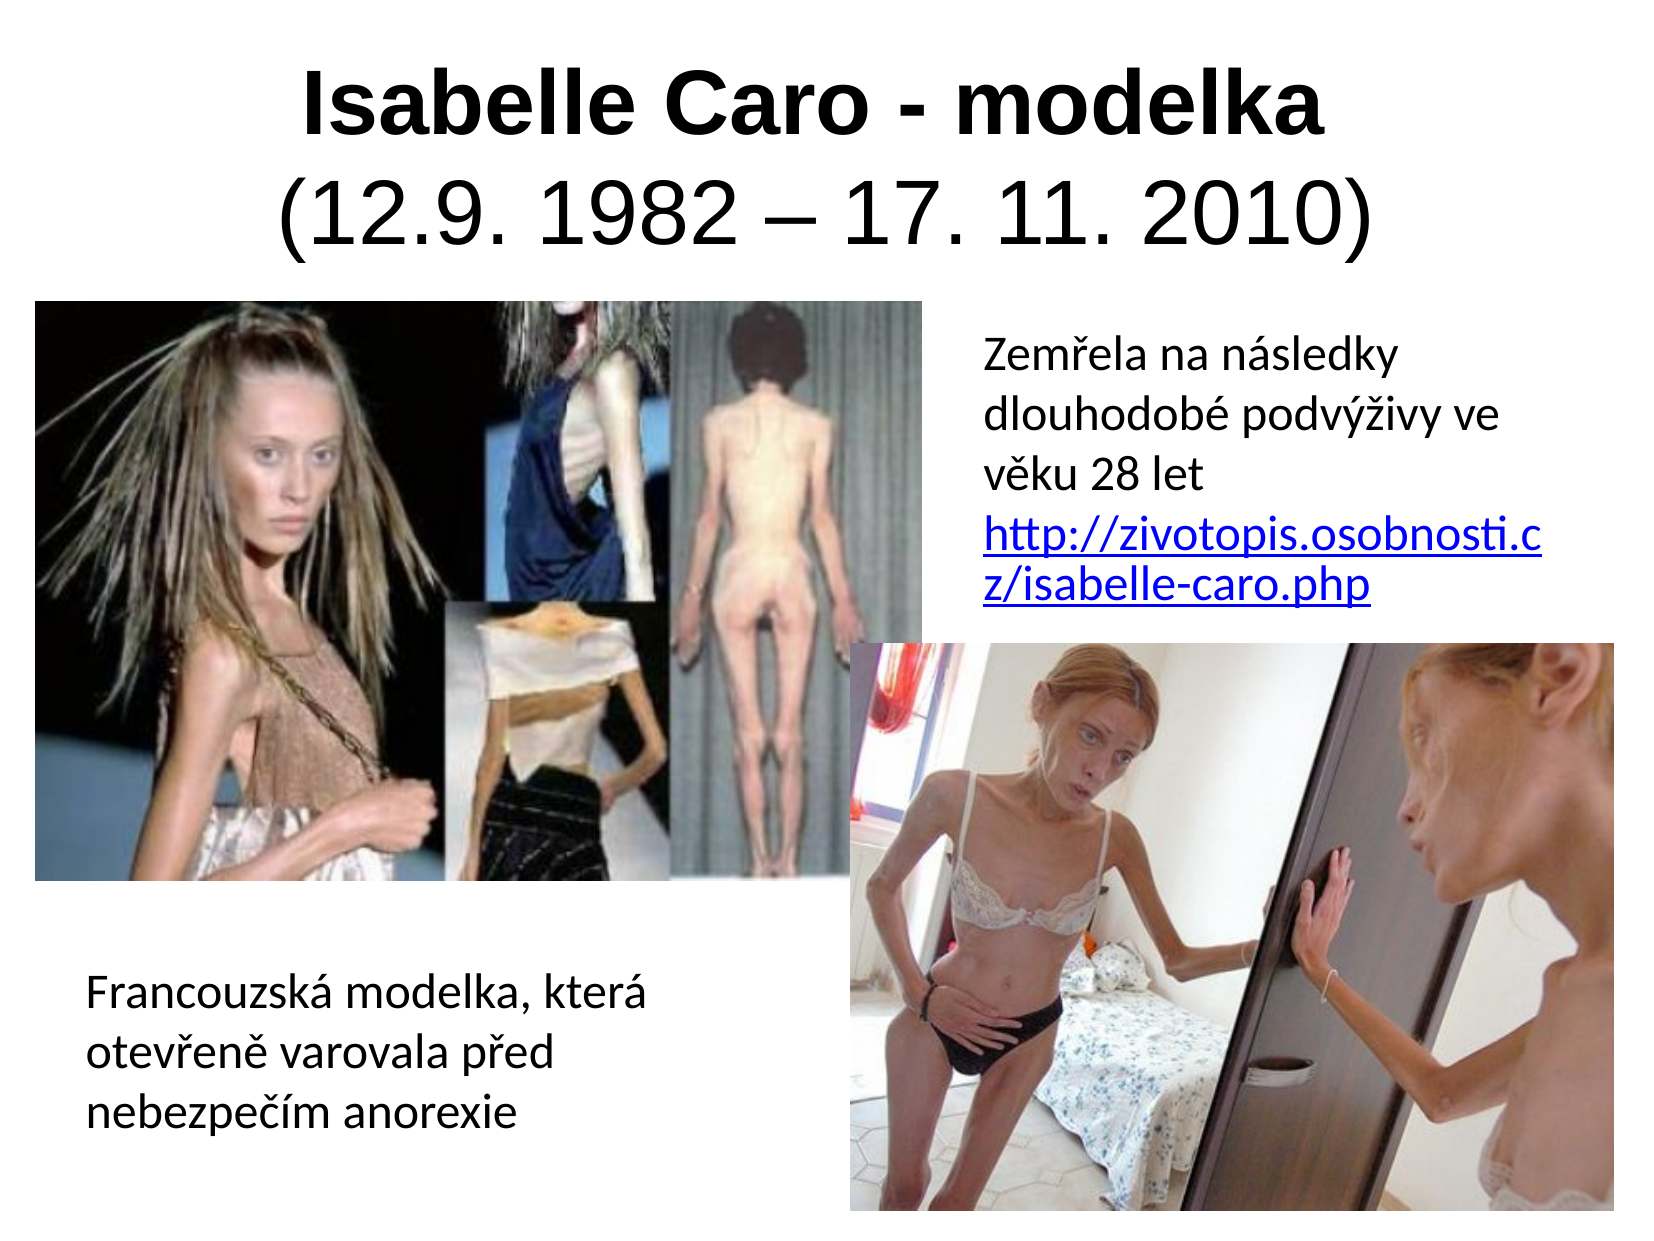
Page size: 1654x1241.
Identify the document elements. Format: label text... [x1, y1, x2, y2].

text_box Zemřela na následky dlouhodobé podvýživy ve věku 28 let http://zivotopis.osobnosti.cz/isabelle-caro.php [968, 312, 1560, 568]
text_box Francouzská modelka, která otevřeně varovala před nebezpečím anorexie [70, 950, 780, 1146]
picture [850, 643, 1614, 1211]
title Isabelle Caro - modelka (12.9. 1982 – 17. 11. 2010) [82, 49, 1571, 257]
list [35, 300, 922, 881]
